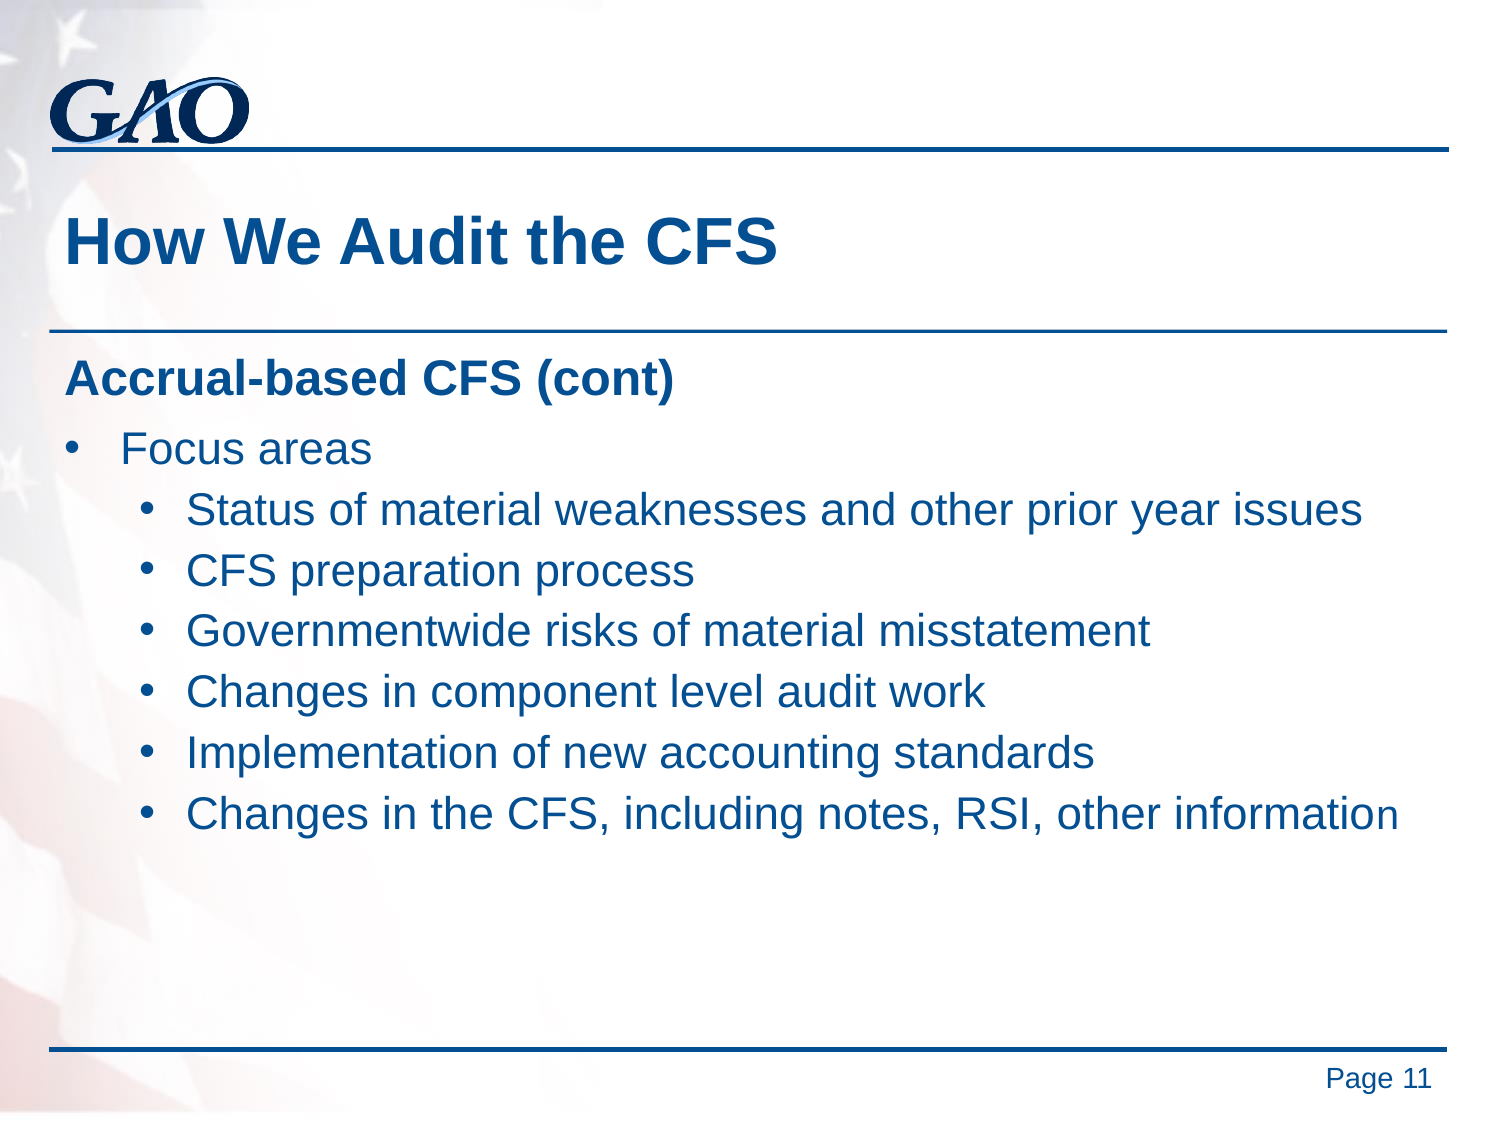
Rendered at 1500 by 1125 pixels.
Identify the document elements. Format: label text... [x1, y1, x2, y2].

title How We Audit the CFS [49, 162, 1447, 313]
picture [0, 0, 1500, 1125]
slide_number Page 11 [1097, 1050, 1448, 1103]
list Accrual-based CFS (cont) Focus areas Status of material weaknesses and other prior year issues CFS preparation process Governmentwide risks of material misstatement Changes in component level audit work Implementation of new accounting standards Changes in the CFS, including notes, RSI, other information [49, 337, 1447, 1051]
